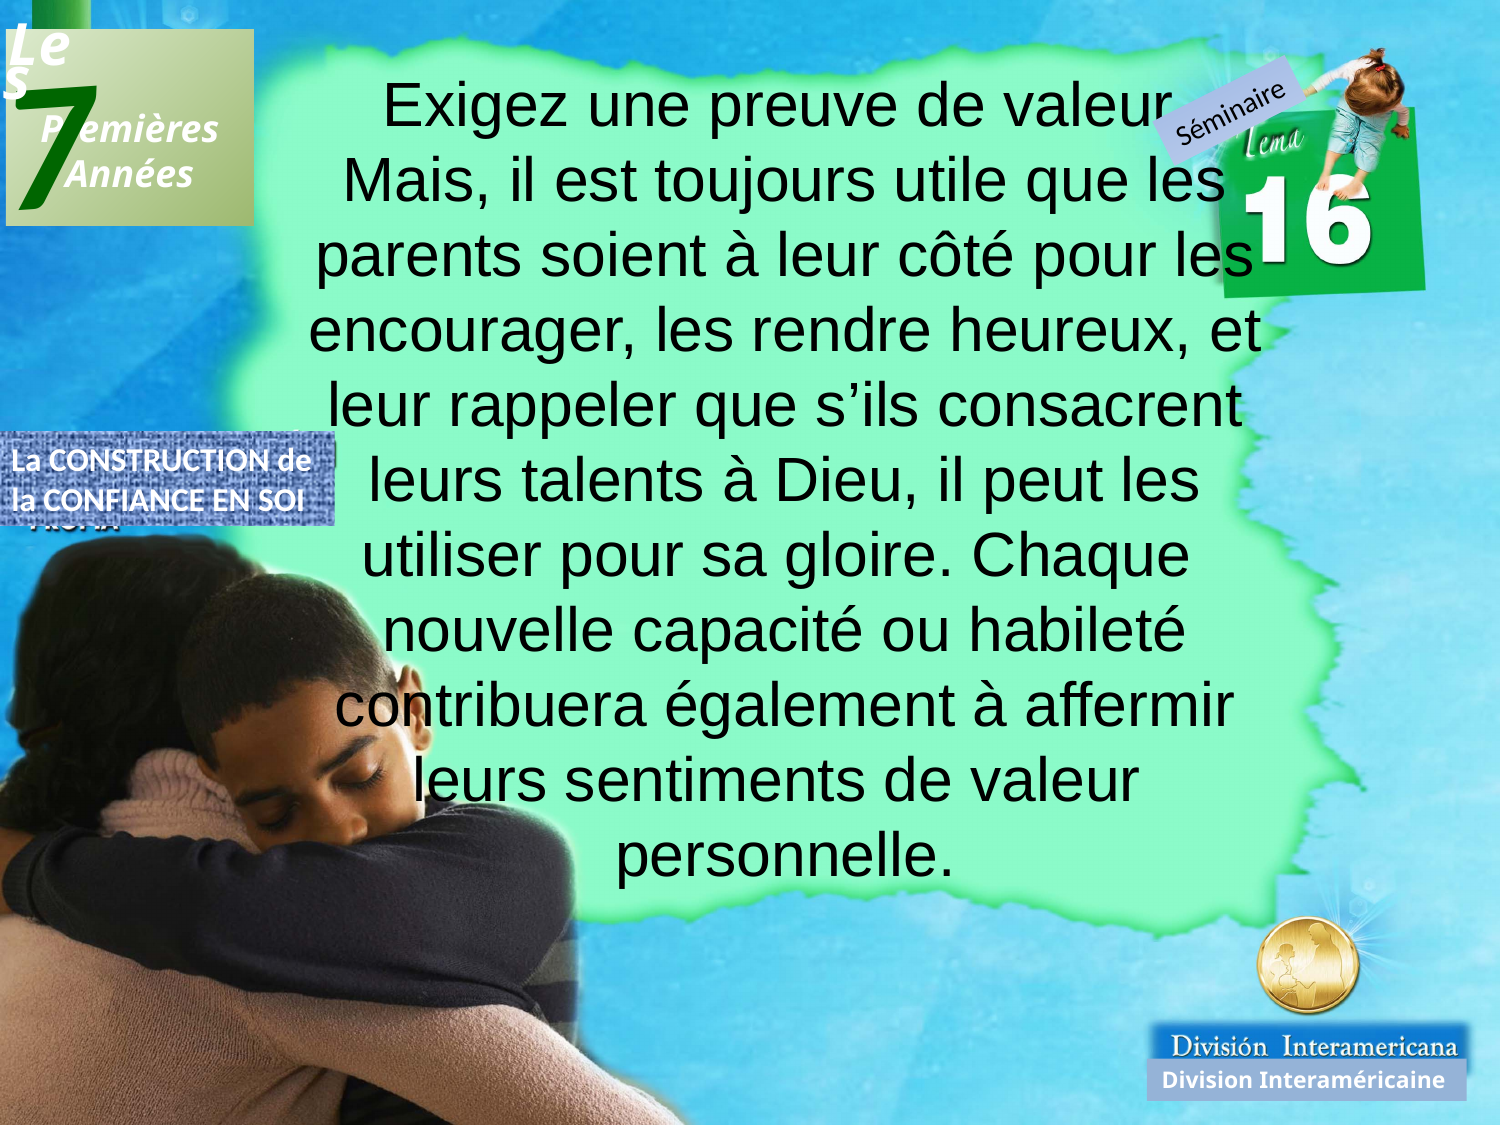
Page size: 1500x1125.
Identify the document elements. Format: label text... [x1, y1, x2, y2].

text_box Exigez une preuve de valeur. Mais, il est toujours utile que les parents soient à leur côté pour les encourager, les rendre heureux, et leur rappeler que s’ils consacrent leurs talents à Dieu, il peut les utiliser pour sa gloire. Chaque nouvelle capacité ou habileté contribuera également à affermir leurs sentiments de valeur personnelle. [289, 56, 1282, 896]
text_box Division Interaméricaine [1146, 1058, 1467, 1101]
picture [0, 0, 1500, 1125]
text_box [0, 17, 255, 256]
text_box Séminaire [1152, 54, 1307, 166]
text_box La CONSTRUCTION de la CONFIANCE EN SOI [0, 431, 335, 526]
